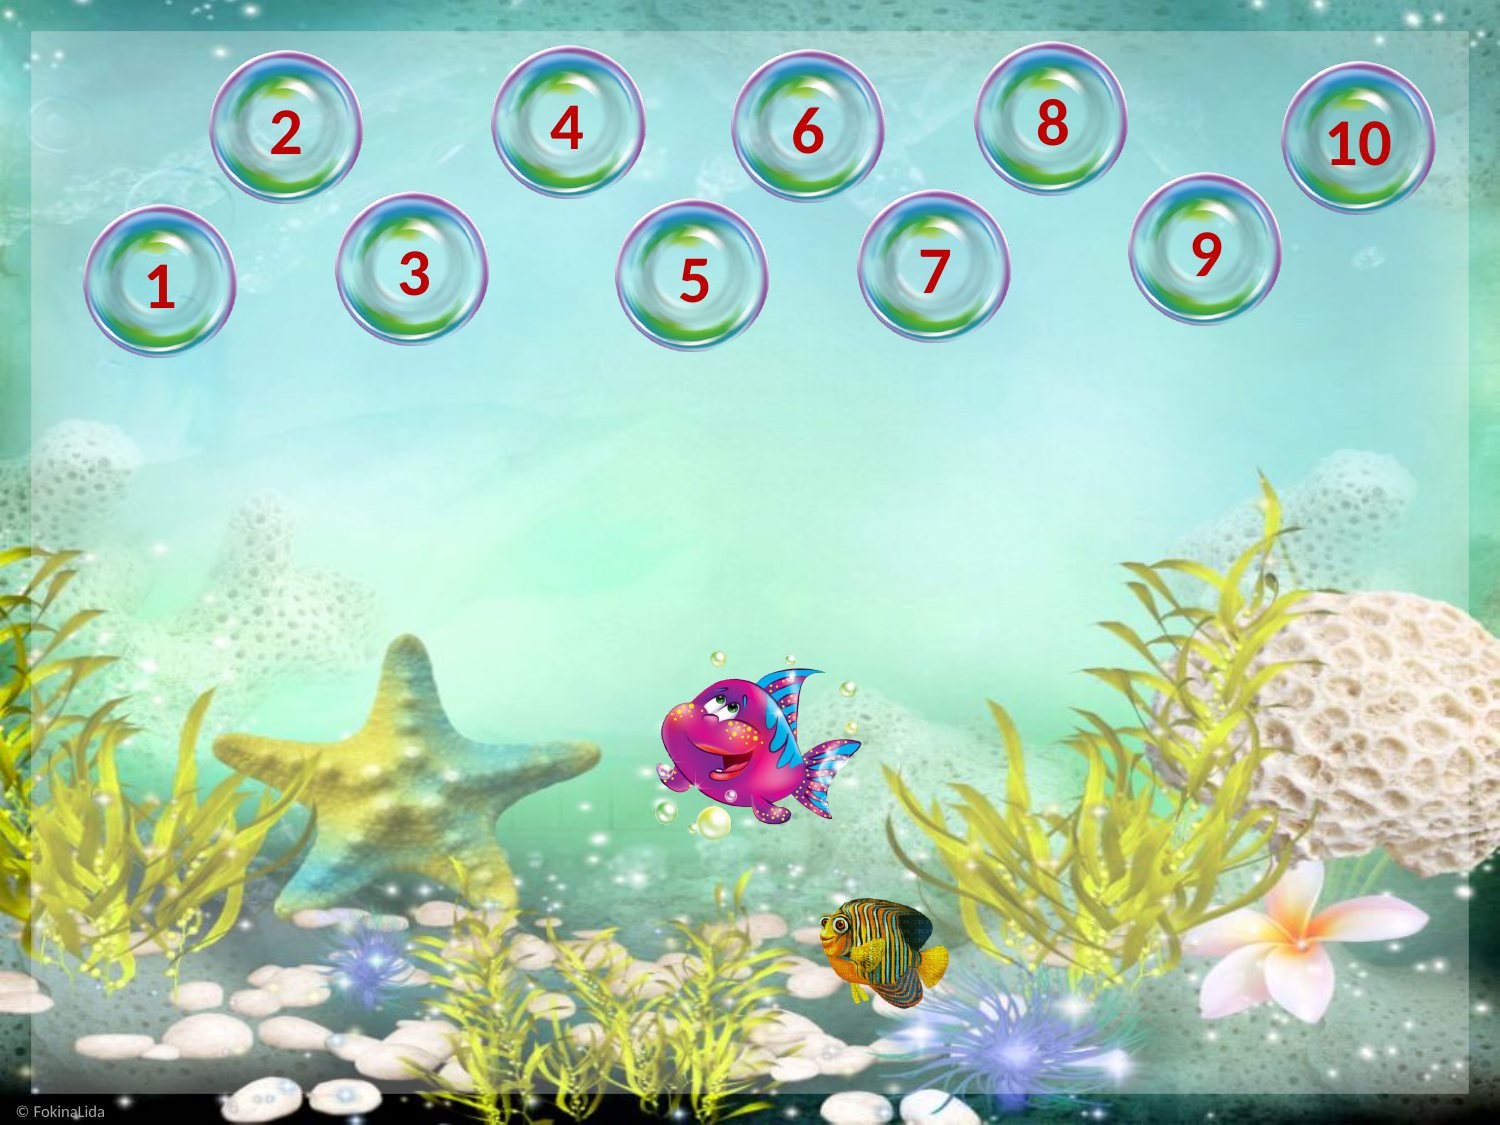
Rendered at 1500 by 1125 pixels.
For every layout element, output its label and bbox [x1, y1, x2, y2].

text_box [1281, 61, 1436, 216]
text_box [974, 41, 1129, 196]
text_box [731, 48, 886, 203]
text_box [209, 50, 364, 205]
text_box [614, 197, 769, 352]
text_box [82, 203, 237, 358]
text_box [491, 45, 646, 200]
picture [0, 0, 1500, 1125]
text_box [1127, 172, 1282, 327]
text_box [857, 189, 1012, 344]
text_box [335, 191, 490, 346]
